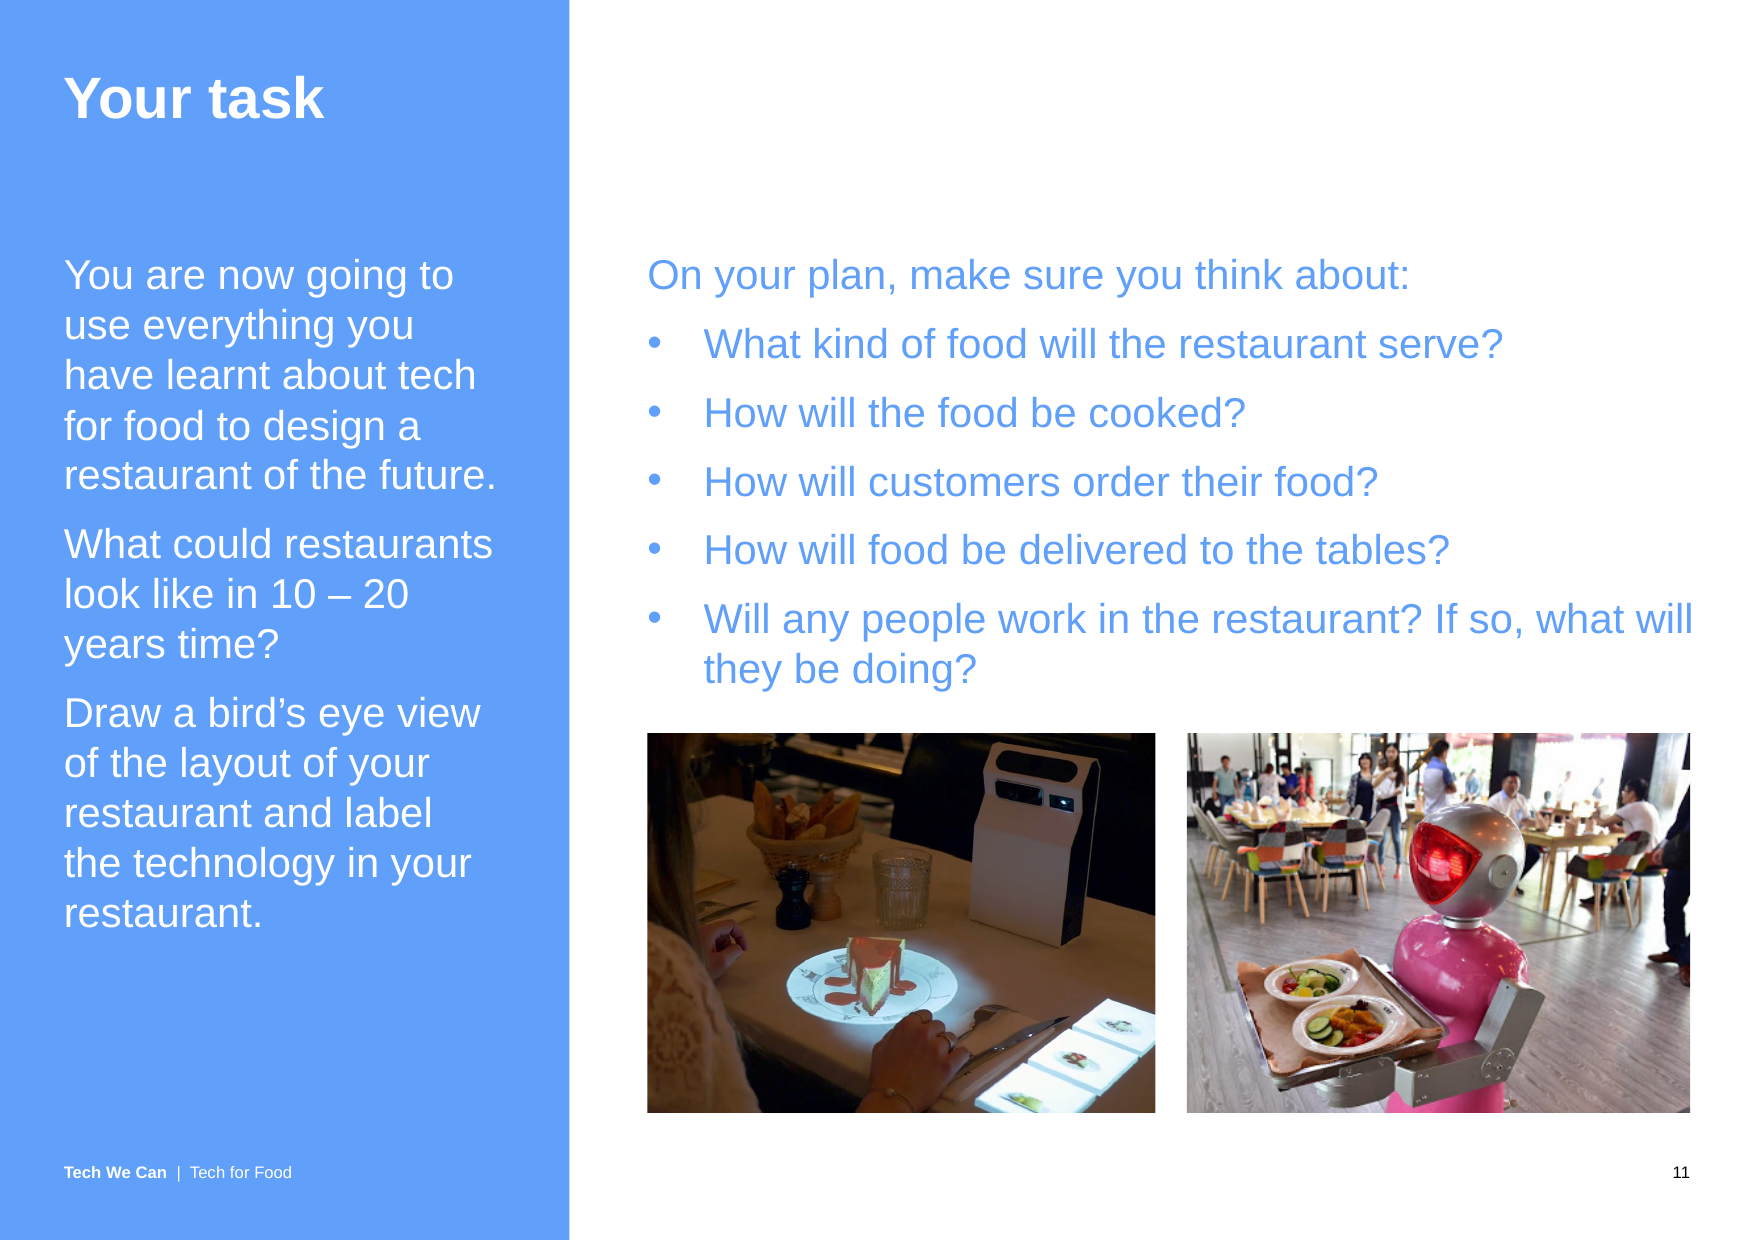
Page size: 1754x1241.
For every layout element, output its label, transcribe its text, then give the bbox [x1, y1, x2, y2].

list You are now going to use everything you have learnt about tech for food to design a restaurant of the future. What could restaurants look like in 10 – 20 years time? Draw a bird’s eye view of the layout of your restaurant and label the technology in your restaurant. [63, 248, 508, 1134]
text_box Tech We Can | Tech for Food [63, 1157, 495, 1183]
title Your task [63, 59, 1691, 208]
text_box On your plan, make sure you think about: What kind of food will the restaurant serve? How will the food be cooked? How will customers order their food? How will food be delivered to the tables? Will any people work in the restaurant? If so, what will they be doing? [647, 248, 1709, 691]
slide_number 11 [1629, 1157, 1691, 1183]
text_box [569, 0, 1754, 1241]
picture [646, 733, 1156, 1113]
picture [1186, 733, 1691, 1113]
